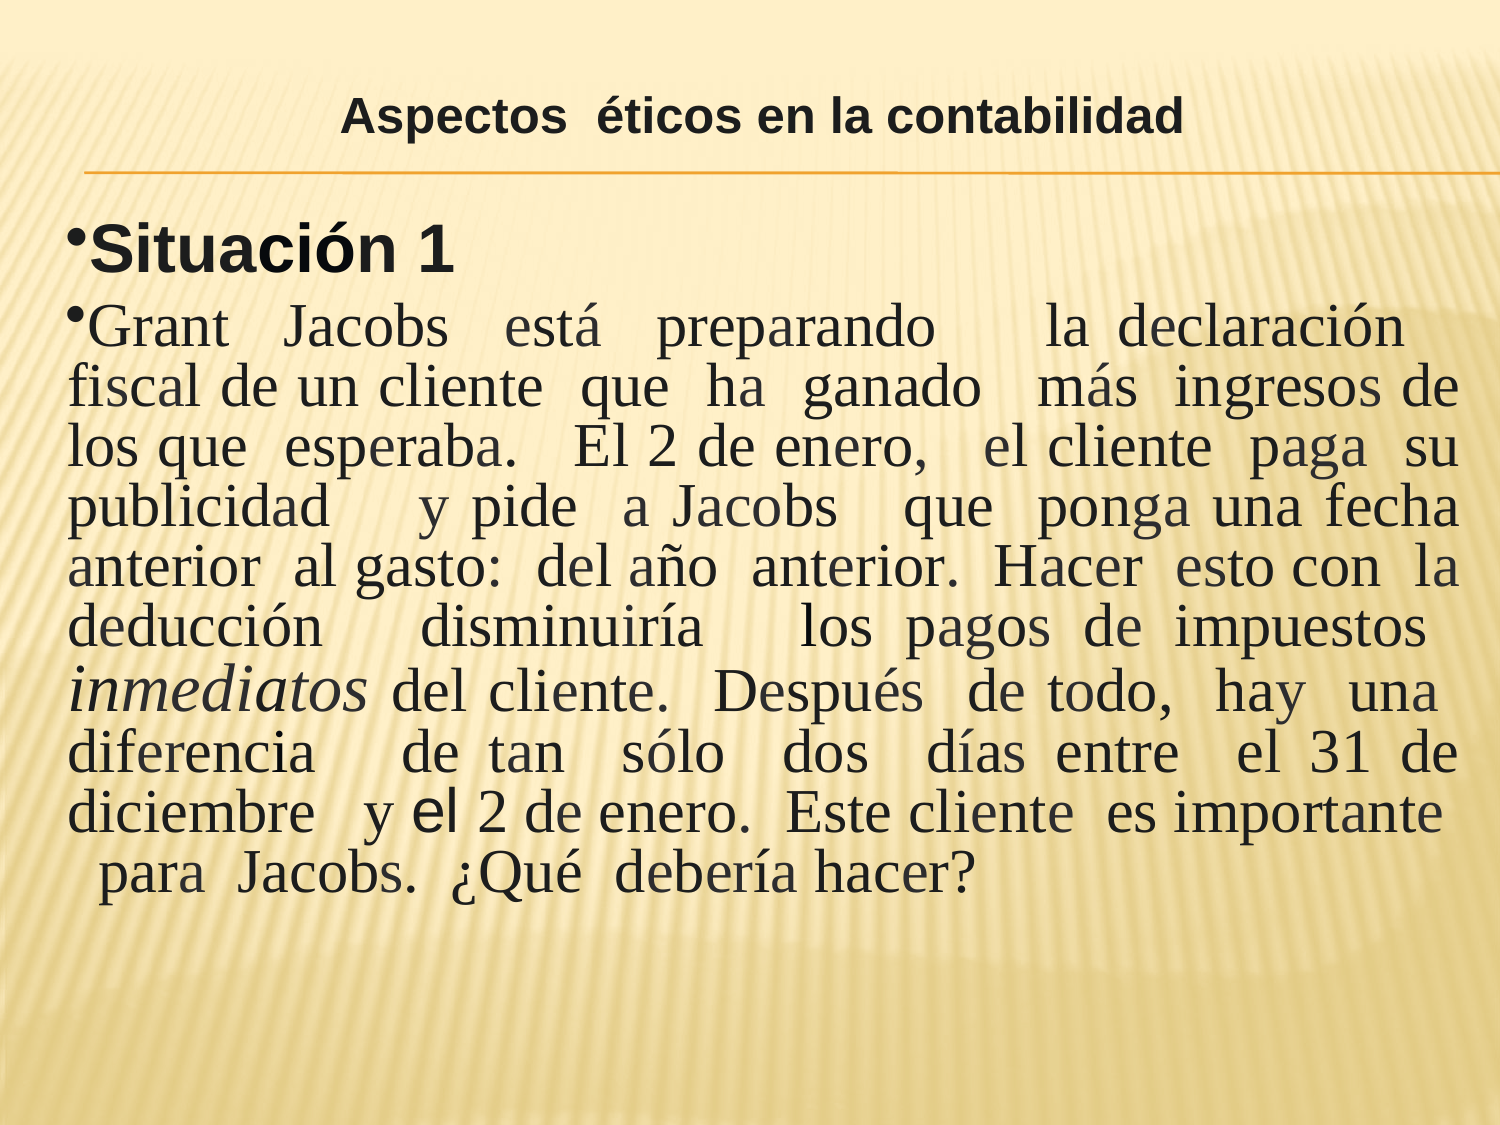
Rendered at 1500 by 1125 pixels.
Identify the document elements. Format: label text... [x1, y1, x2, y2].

picture [0, 0, 1500, 1125]
list Situación 1 Grant Jacobs está preparando la declaración fiscal de un cliente que ha ganado más ingresos de los que esperaba. El 2 de enero, el cliente paga su publicidad y pide a Jacobs que ponga una fecha anterior al gasto: del año anterior. Hacer esto con la deducción disminuiría los pagos de impuestos inmediatos del cliente. Después de todo, hay una diferencia de tan sólo dos días entre el 31 de diciembre y el 2 de enero. Este cliente es importante para Jacobs. ¿Qué debería hacer? [50, 254, 1475, 998]
title Aspectos éticos en la contabilidad [49, 74, 1476, 213]
